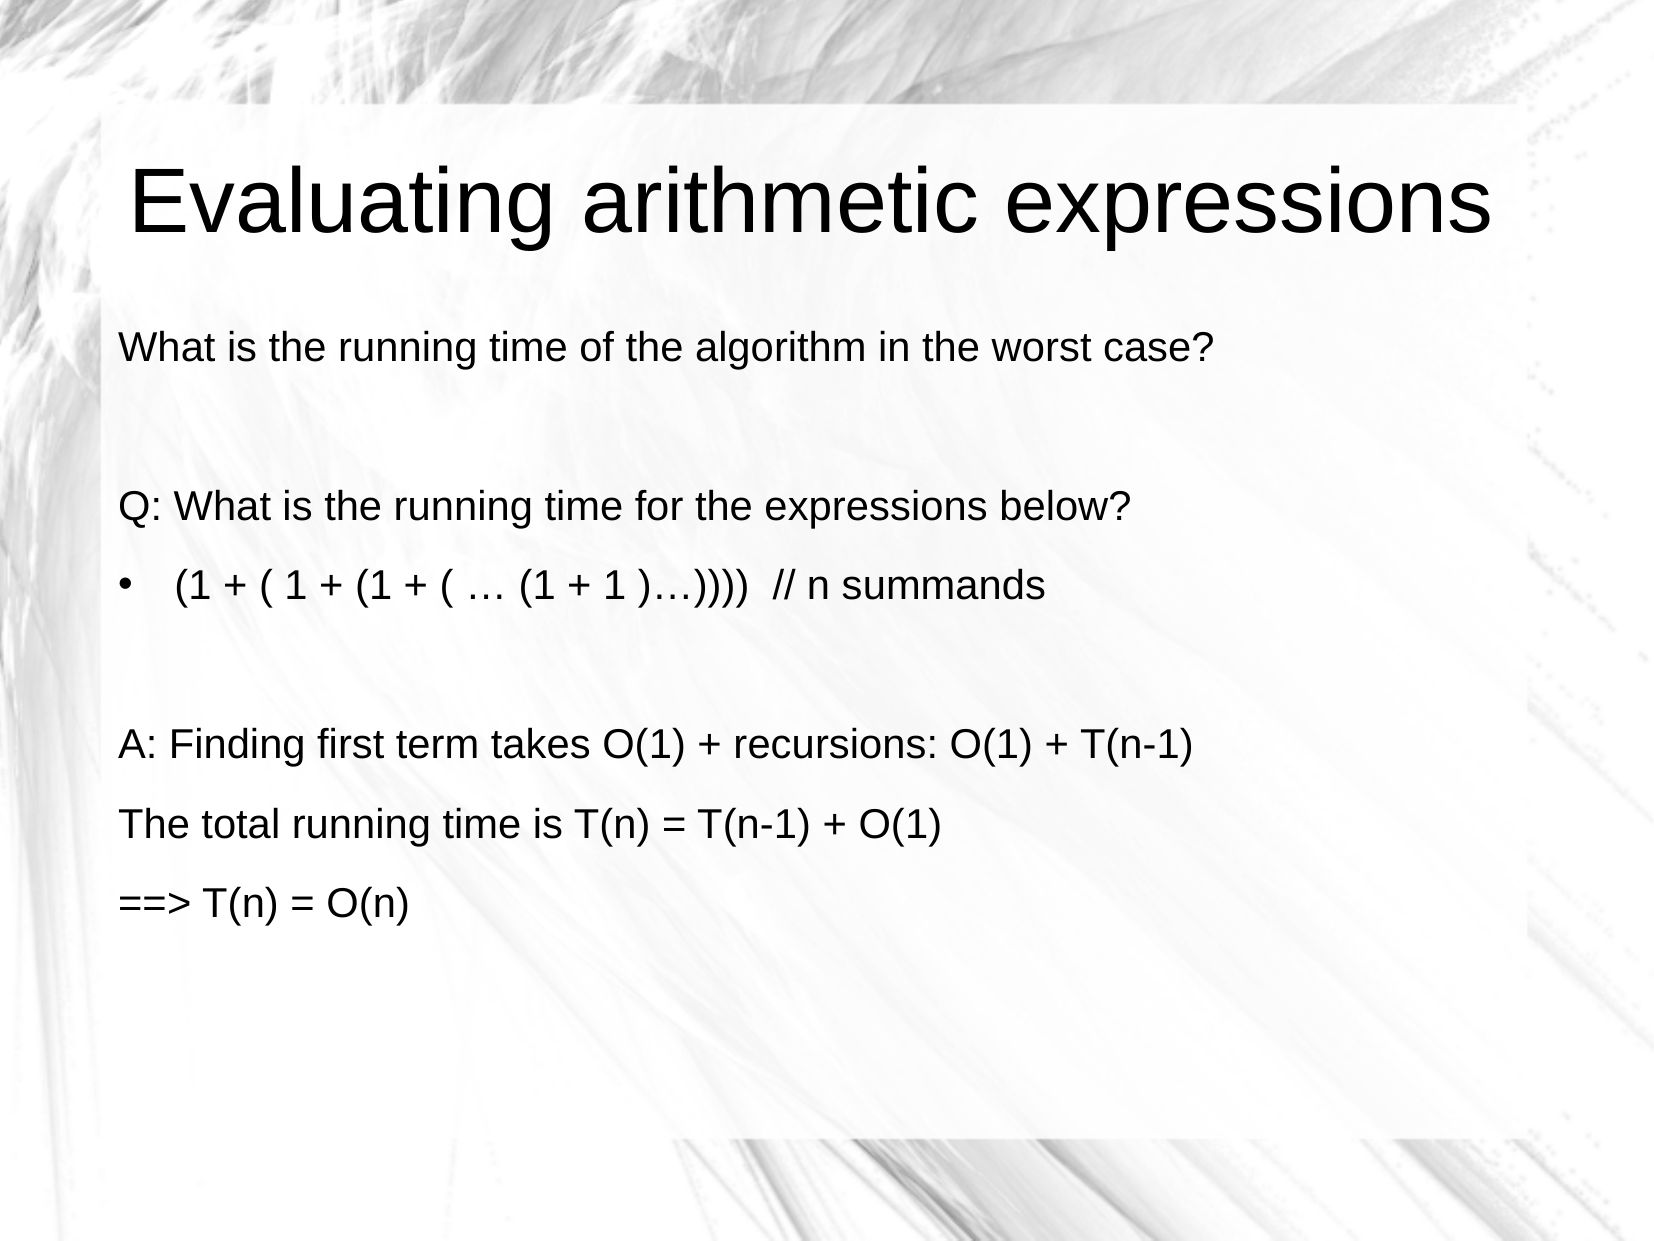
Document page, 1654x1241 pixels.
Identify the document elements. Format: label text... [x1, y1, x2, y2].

list What is the running time of the algorithm in the worst case? Q: What is the running time for the expressions below? (1 + ( 1 + (1 + ( … (1 + 1 )…)))) // n summands A: Finding first term takes O(1) + recursions: O(1) + T(n-1) The total running time is T(n) = T(n-1) + O(1) ==> T(n) = O(n) [118, 319, 1571, 1102]
title Evaluating arithmetic expressions [118, 112, 1506, 281]
picture [0, 0, 1654, 1241]
